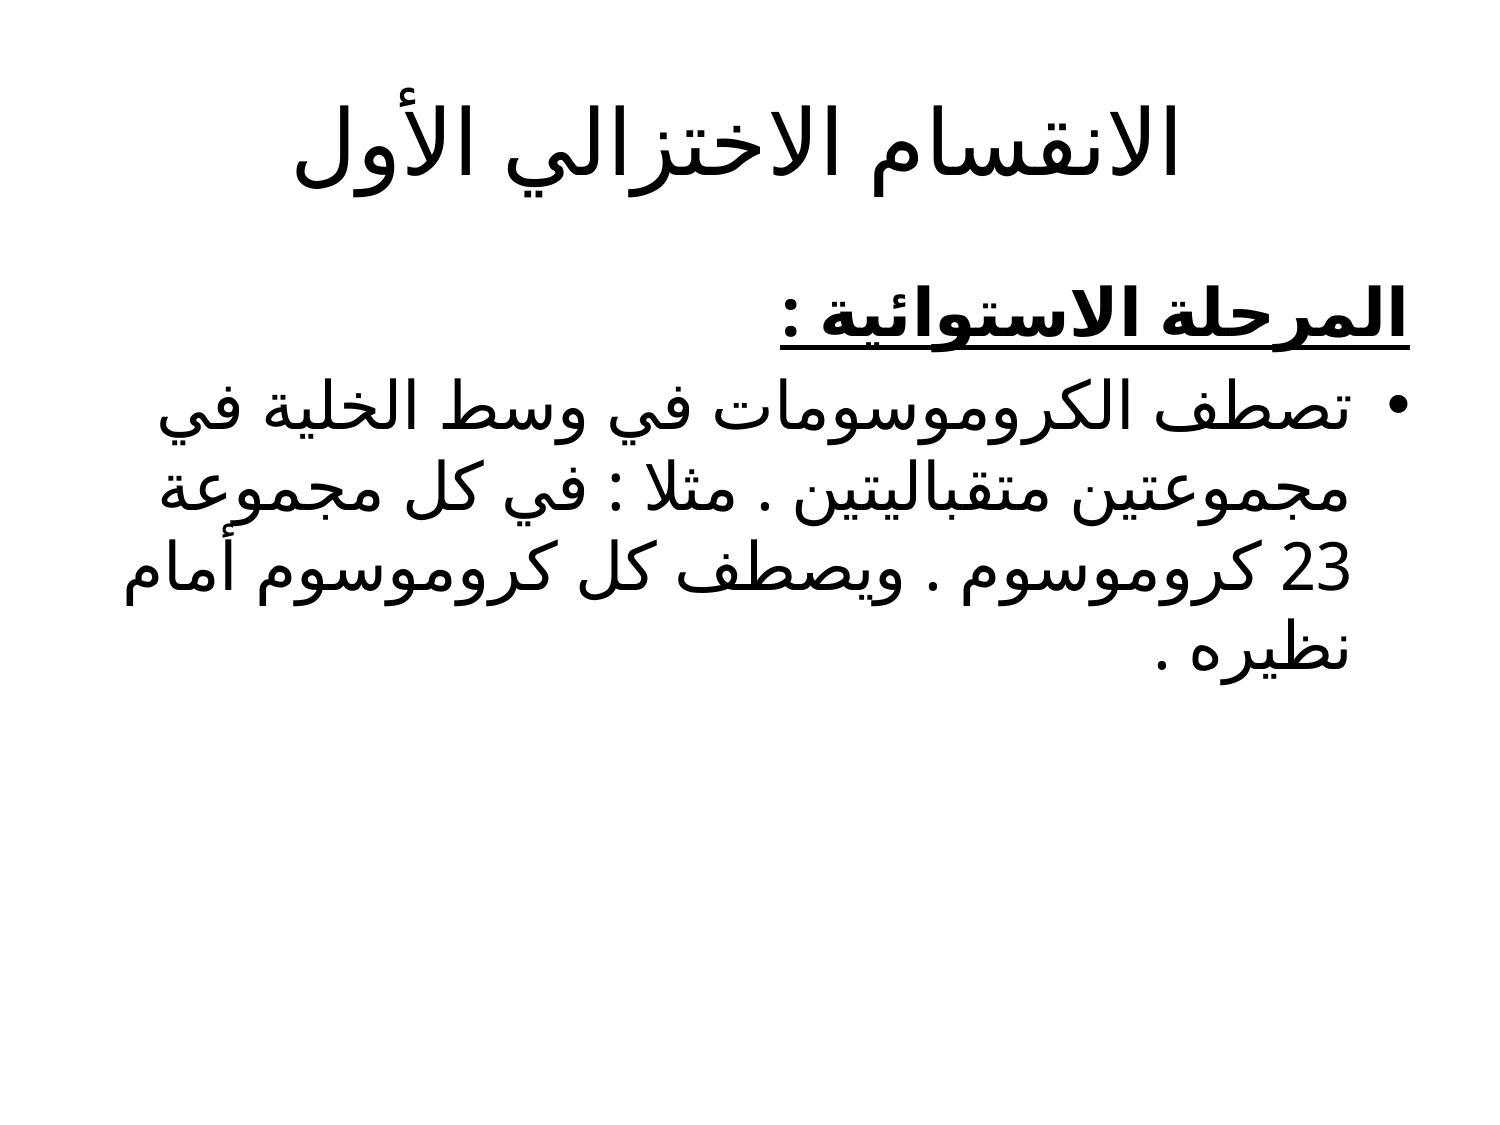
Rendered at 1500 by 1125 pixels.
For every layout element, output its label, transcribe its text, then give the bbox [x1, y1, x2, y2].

title الانقسام الاختزالي الأول [75, 45, 1425, 233]
list المرحلة الاستوائية : تصطف الكروموسومات في وسط الخلية في مجموعتين متقباليتين . مثلا : في كل مجموعة 23 كروموسوم . ويصطف كل كروموسوم أمام نظيره . [75, 262, 1425, 1005]
